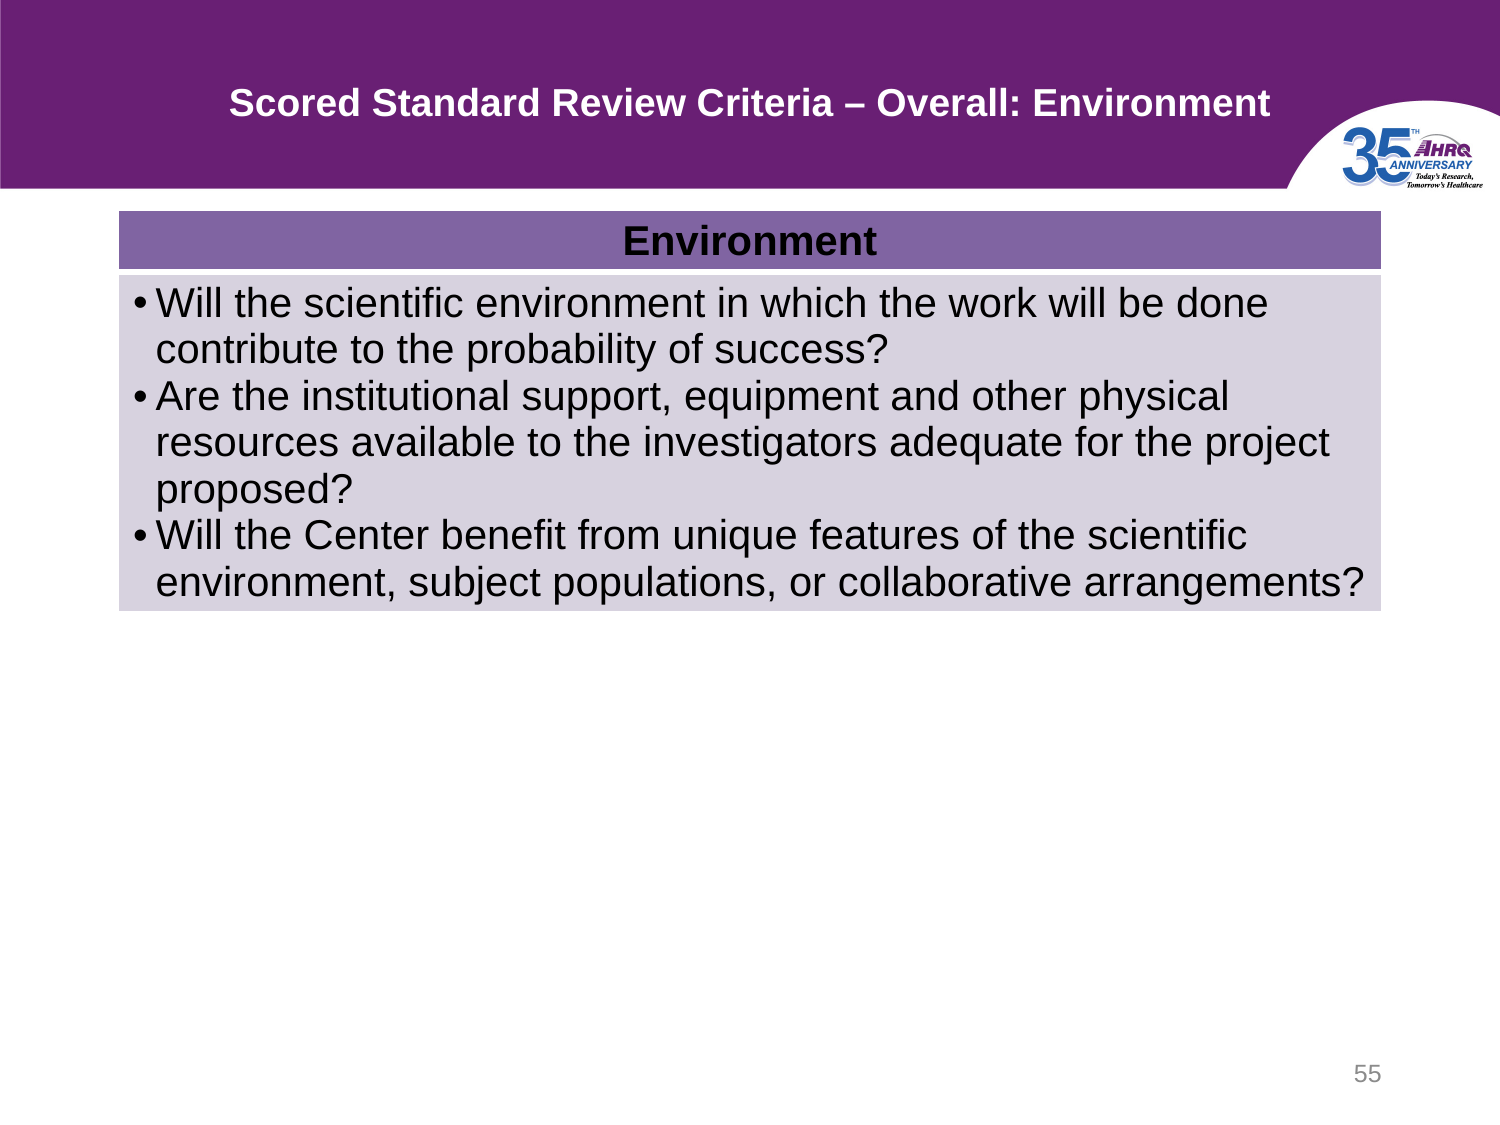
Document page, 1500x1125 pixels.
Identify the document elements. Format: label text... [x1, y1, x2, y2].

title Scored Standard Review Criteria – Overall: Environment [206, 50, 1294, 152]
slide_number 55 [1059, 1042, 1397, 1103]
table_header Environment [119, 211, 1381, 269]
picture [0, 0, 1500, 1125]
table_cell Will the scientific environment in which the work will be done contribute to the probability of success? Are the institutional support, equipment and other physical resources available to the investigators adequate for the project proposed? Will the Center benefit from unique features of the scientific environment, subject populations, or collaborative arrangements? [119, 275, 1381, 611]
